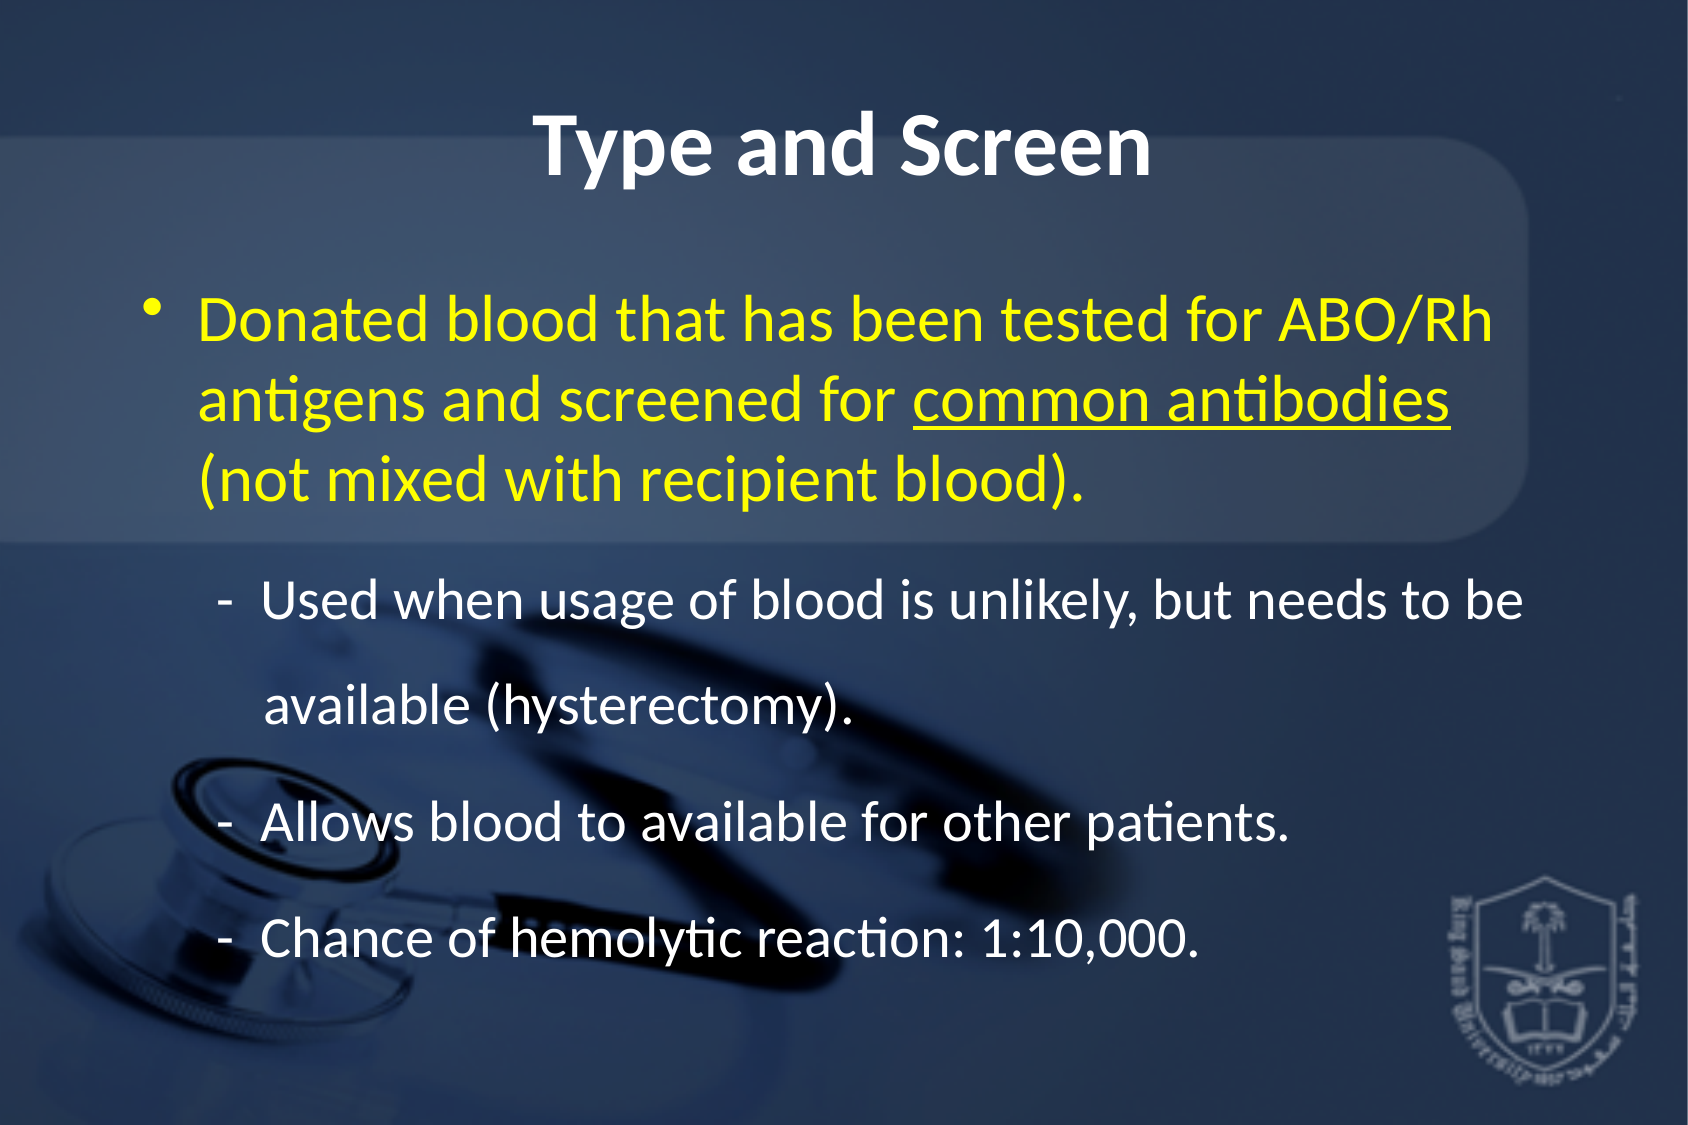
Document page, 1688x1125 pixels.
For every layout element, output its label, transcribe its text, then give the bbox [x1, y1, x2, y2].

picture [0, 0, 1688, 1125]
list Donated blood that has been tested for ABO/Rh antigens and screened for common antibodies (not mixed with recipient blood). - Used when usage of blood is unlikely, but needs to be available (hysterectomy). - Allows blood to available for other patients. - Chance of hemolytic reaction: 1:10,000. [126, 267, 1561, 855]
title Type and Screen [84, 45, 1604, 233]
